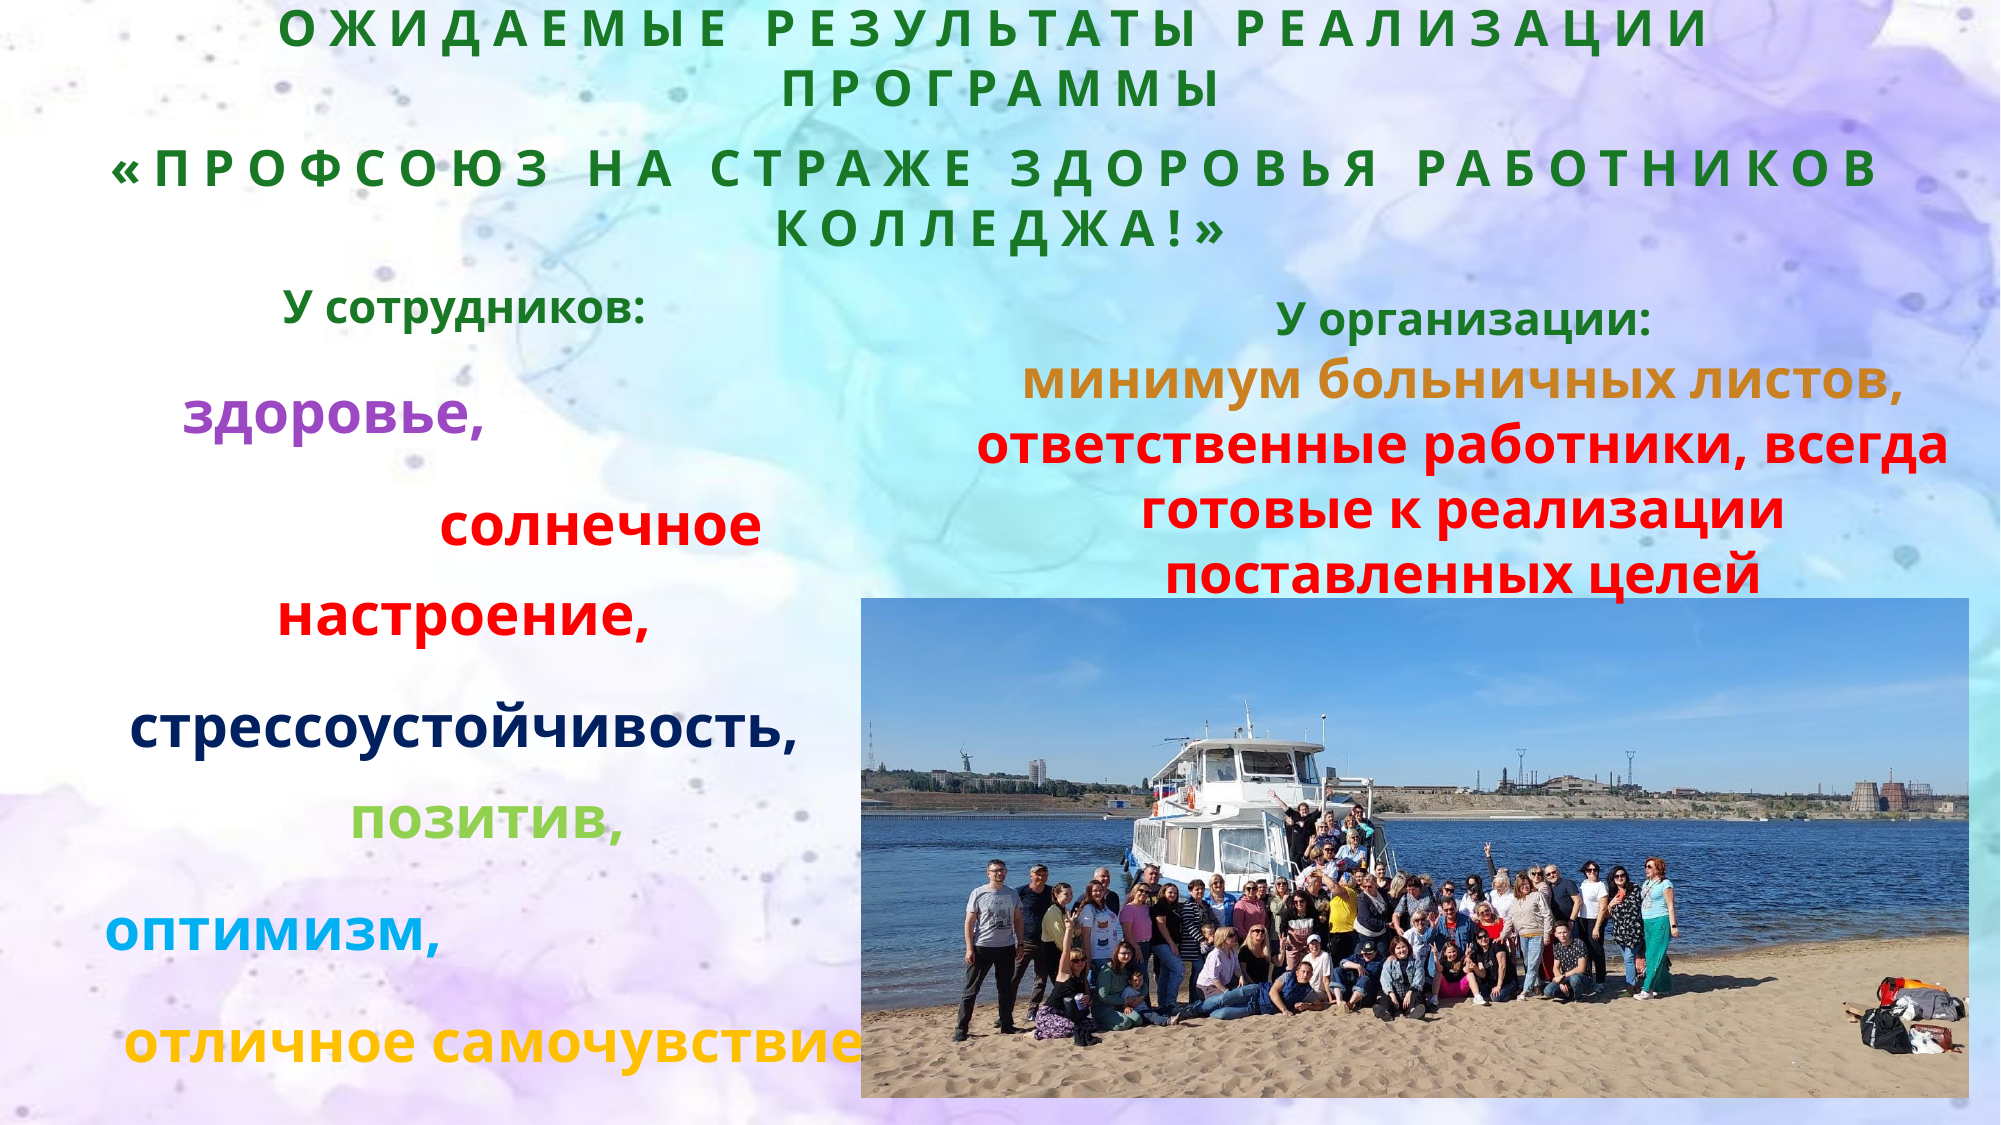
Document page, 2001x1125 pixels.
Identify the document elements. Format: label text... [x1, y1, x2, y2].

picture [0, 0, 2001, 1125]
subtitle У сотрудников: здоровье, солнечное настроение, стрессоустойчивость, позитив, оптимизм, отличное самочувствие [31, 178, 898, 438]
text_box У организации: минимум больничных листов, ответственные работники, всегда готовые к реализации поставленных целей [928, 282, 2000, 612]
title Ожидаемые результаты реализации программы «Профсоюз на страже здоровья работников колледжа!» [898, 191, 1969, 373]
